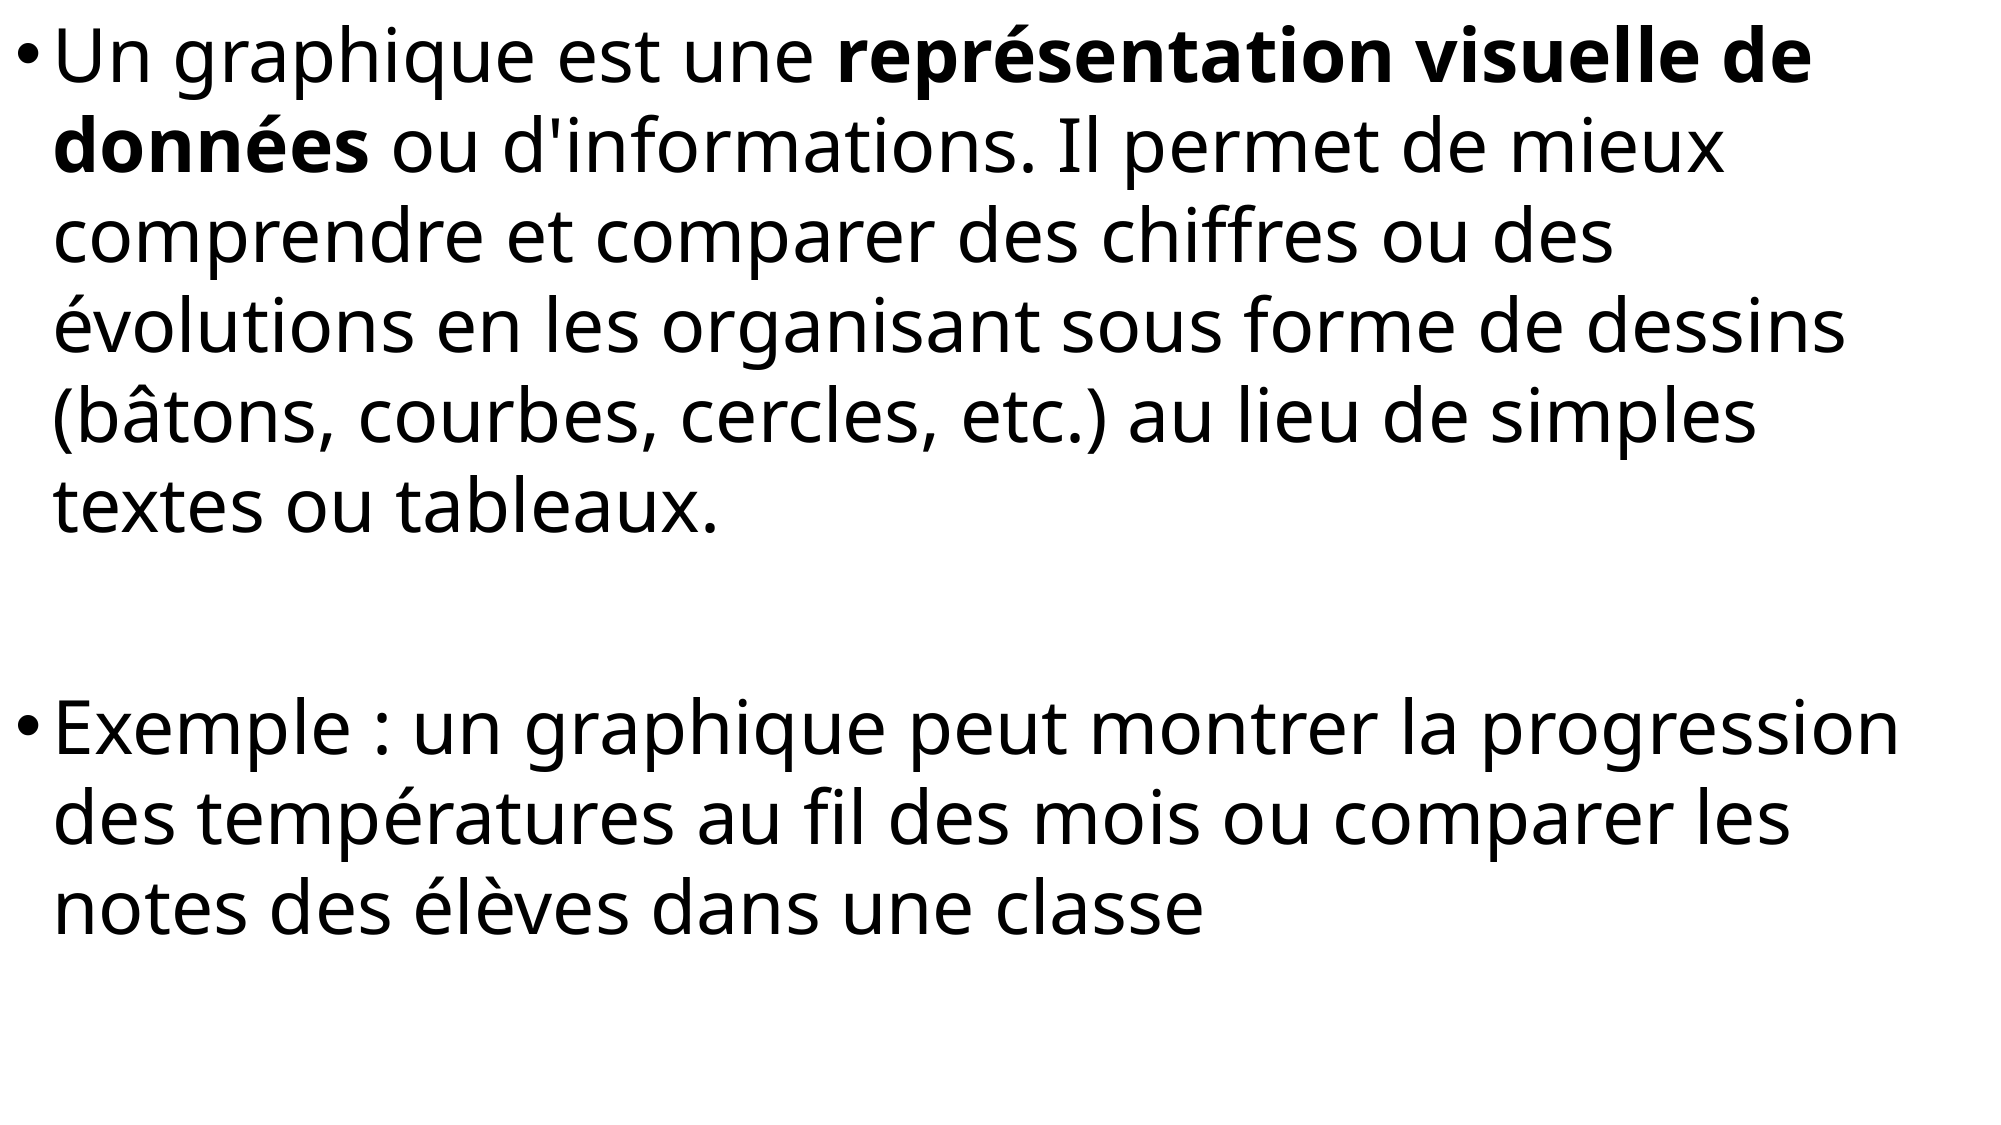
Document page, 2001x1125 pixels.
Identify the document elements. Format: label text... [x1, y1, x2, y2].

list Un graphique est une représentation visuelle de données ou d'informations. Il permet de mieux comprendre et comparer des chiffres ou des évolutions en les organisant sous forme de dessins (bâtons, courbes, cercles, etc.) au lieu de simples textes ou tableaux. Exemple : un graphique peut montrer la progression des températures au fil des mois ou comparer les notes des élèves dans une classe [0, 0, 2000, 1125]
